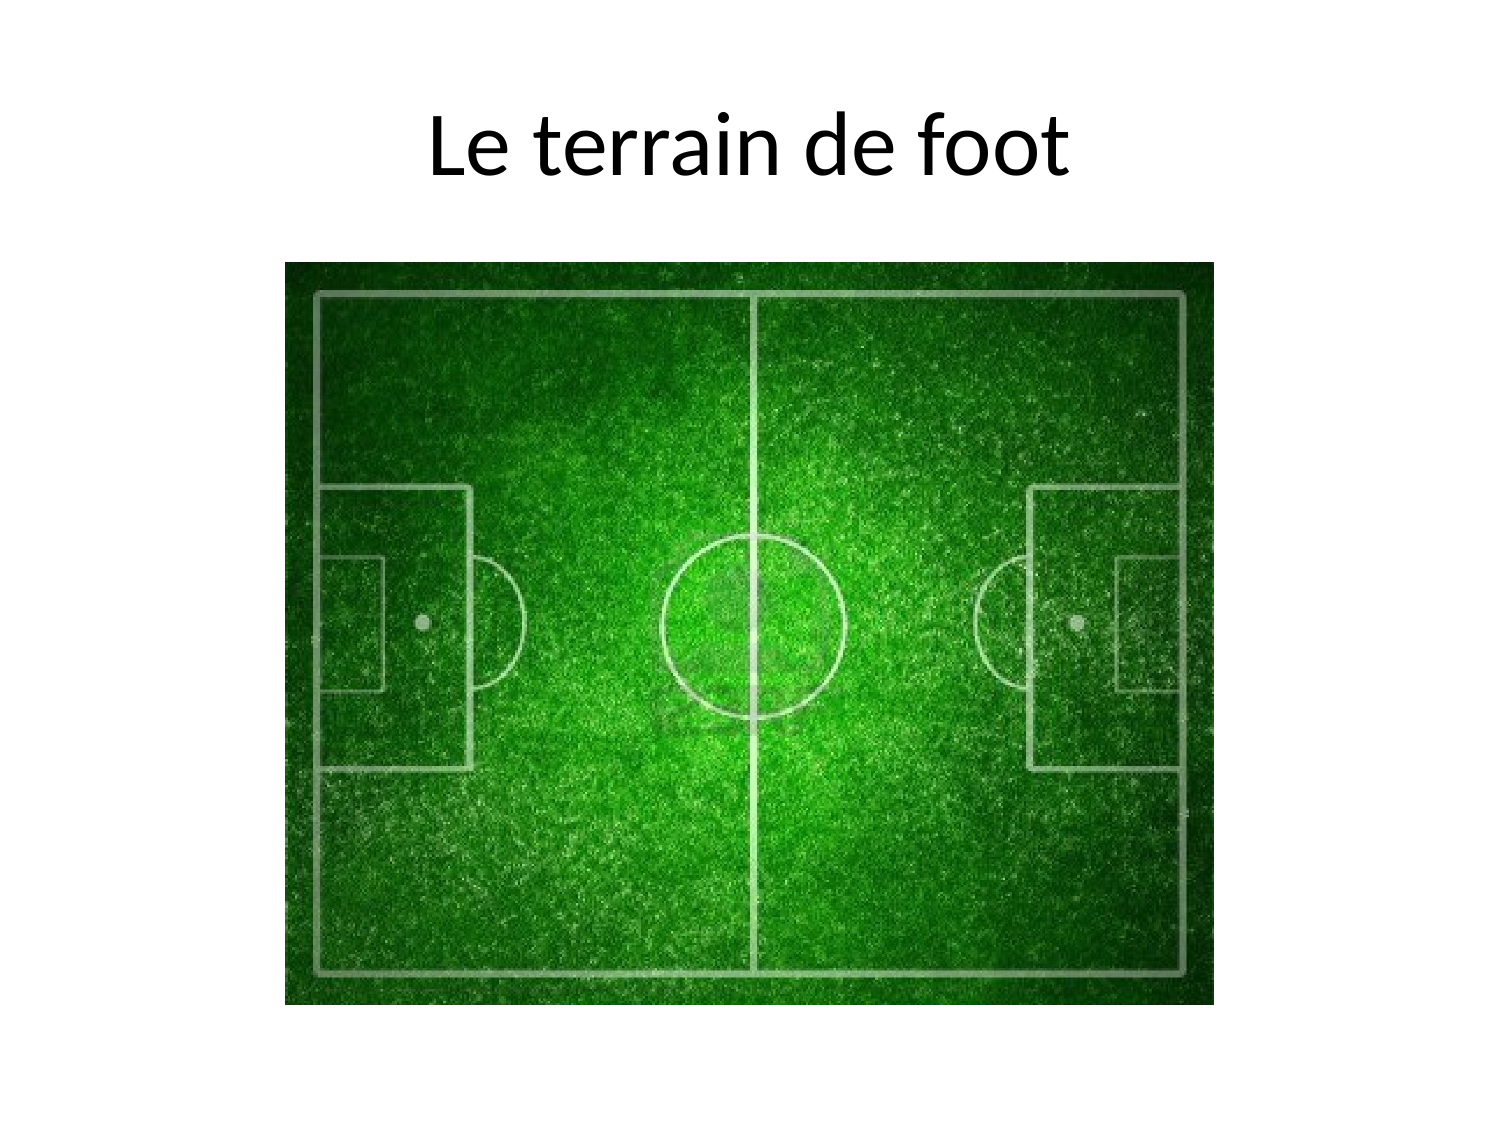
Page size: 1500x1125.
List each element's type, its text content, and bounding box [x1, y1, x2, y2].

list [285, 262, 1215, 1006]
title Le terrain de foot [75, 45, 1425, 233]
